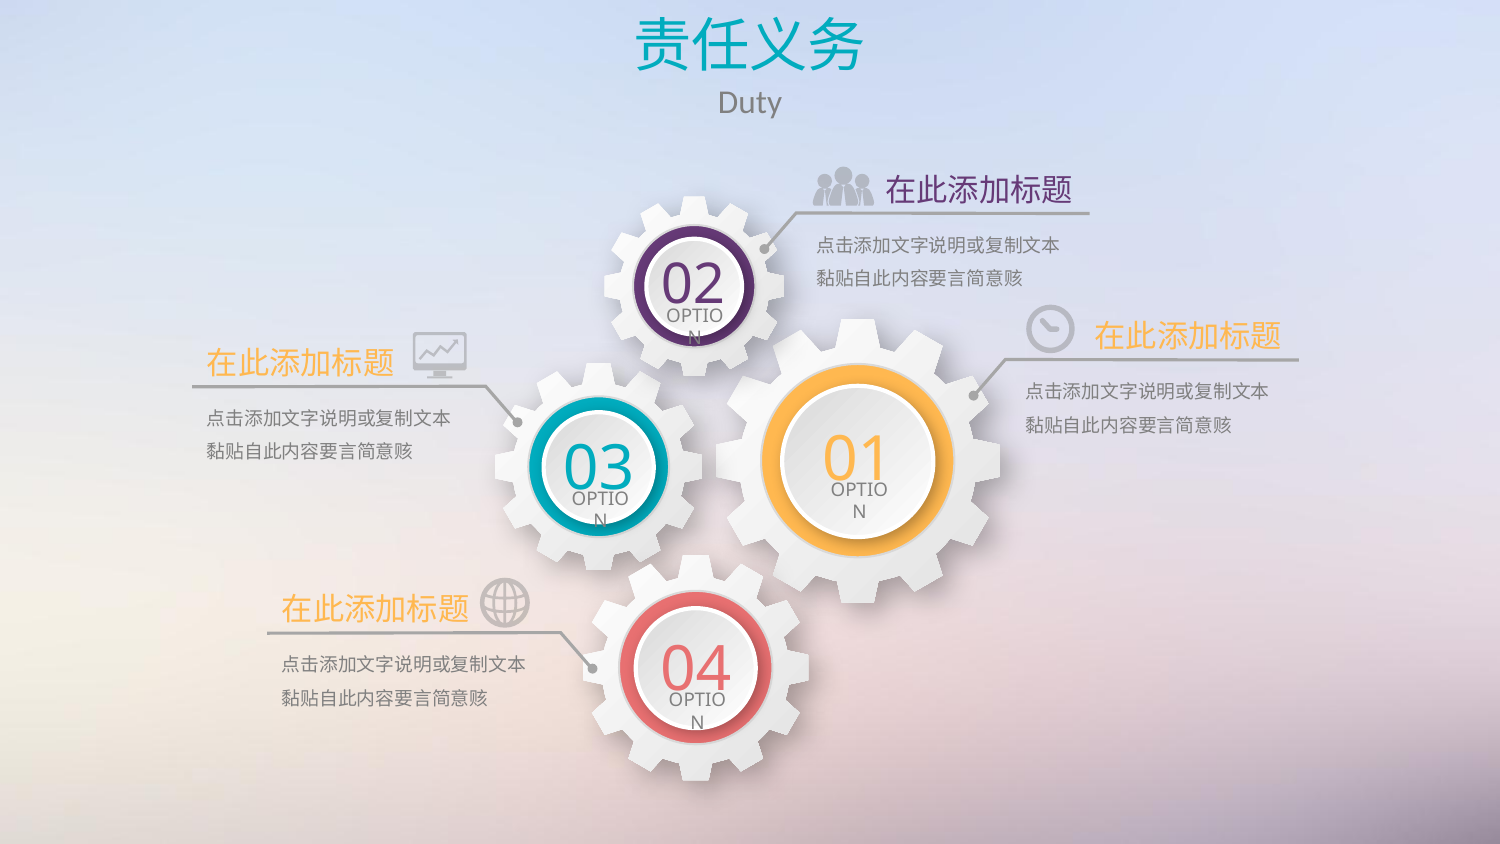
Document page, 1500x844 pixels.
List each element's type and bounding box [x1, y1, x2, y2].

text_box [267, 577, 598, 718]
text_box [604, 196, 784, 376]
text_box [759, 162, 1090, 298]
text_box [583, 555, 809, 780]
text_box [495, 363, 702, 570]
text_box [192, 332, 523, 472]
picture [0, 0, 1500, 844]
text_box [716, 318, 1000, 603]
text_box [968, 304, 1299, 445]
text_box [560, 0, 940, 129]
